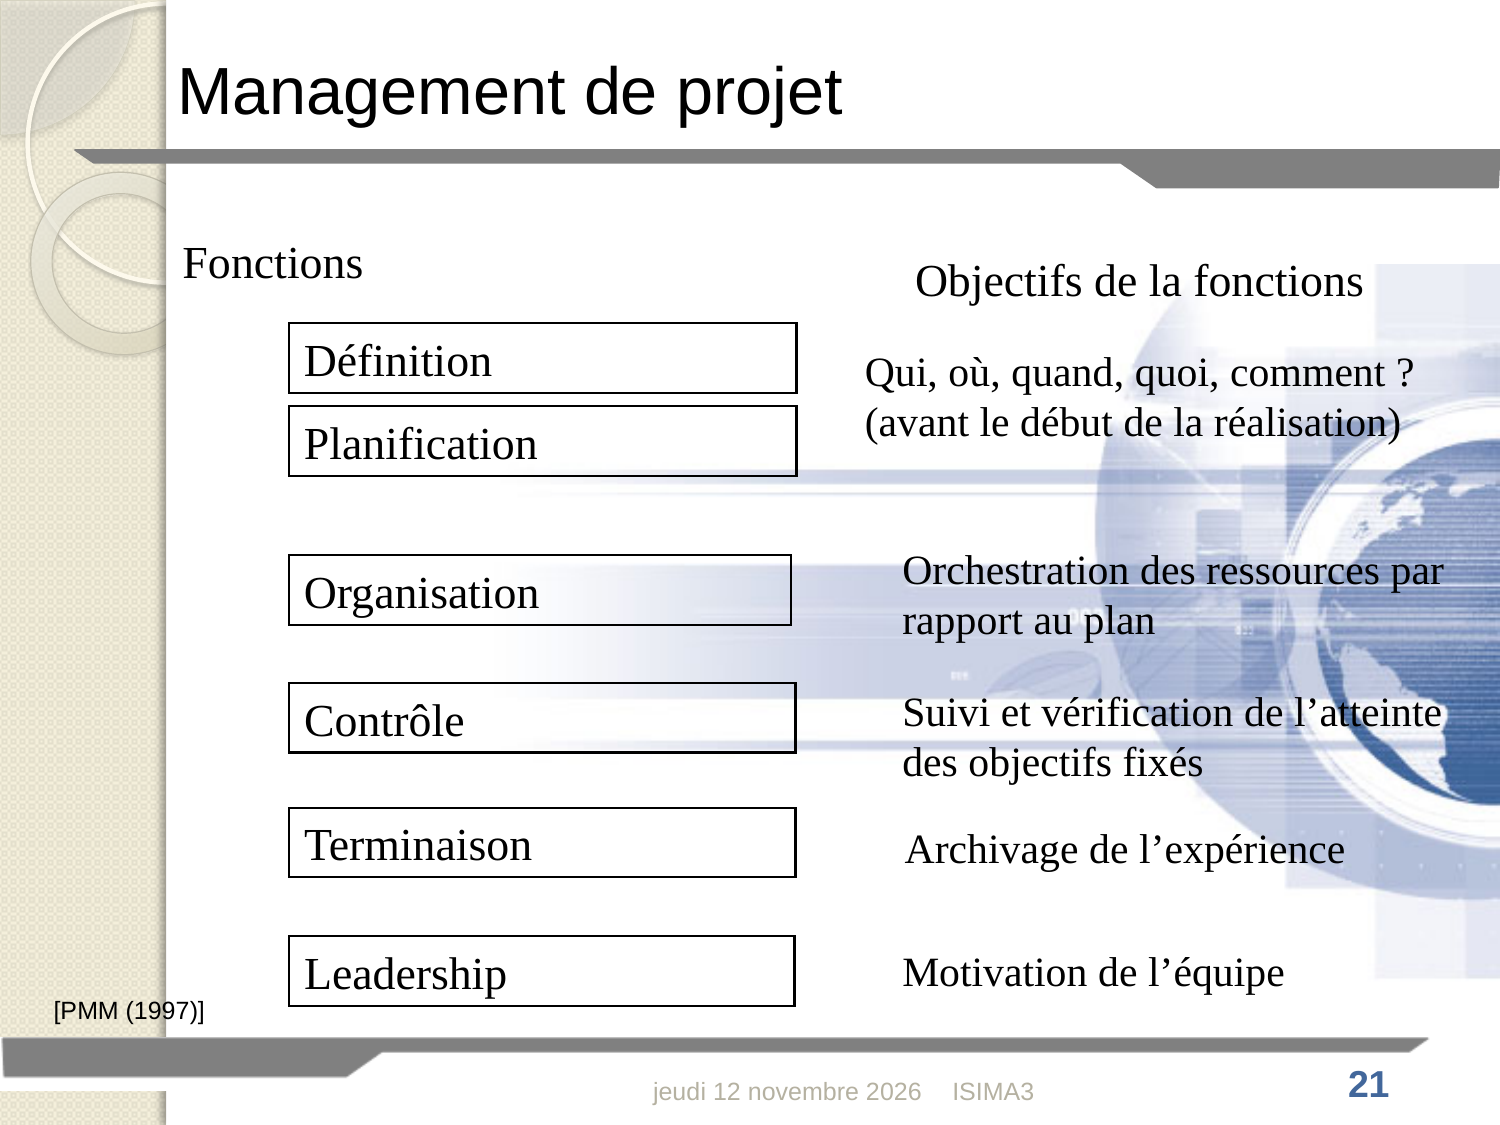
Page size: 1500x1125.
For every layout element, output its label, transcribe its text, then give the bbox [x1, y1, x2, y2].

footer ISIMA3 [937, 1034, 1413, 1113]
text_box Qui, où, quand, quoi, comment ? (avant le début de la réalisation) [849, 337, 1445, 453]
text_box Contrôle [289, 682, 796, 753]
text_box Définition [289, 323, 797, 393]
text_box Management de projet [162, 37, 1500, 138]
text_box Objectifs de la fonctions [900, 243, 1380, 314]
text_box Suivi et vérification de l’atteinte des objectifs fixés [887, 677, 1463, 793]
text_box Leadership [289, 936, 795, 1006]
picture [0, 1037, 587, 1091]
picture [1413, 1037, 1433, 1091]
text_box Terminaison [289, 807, 796, 878]
text_box [PMM (1997)] [38, 987, 221, 1033]
slide_number jeudi 4 février 2010 [587, 1034, 937, 1113]
text_box Archivage de l’expérience [889, 814, 1466, 879]
text_box Orchestration des ressources par rapport au plan [887, 535, 1463, 651]
text_box Fonctions [167, 224, 379, 295]
picture [318, 264, 1500, 1025]
text_box Planification [289, 406, 797, 476]
text_box Organisation [289, 555, 792, 625]
text_box Motivation de l’équipe [887, 936, 1463, 1002]
